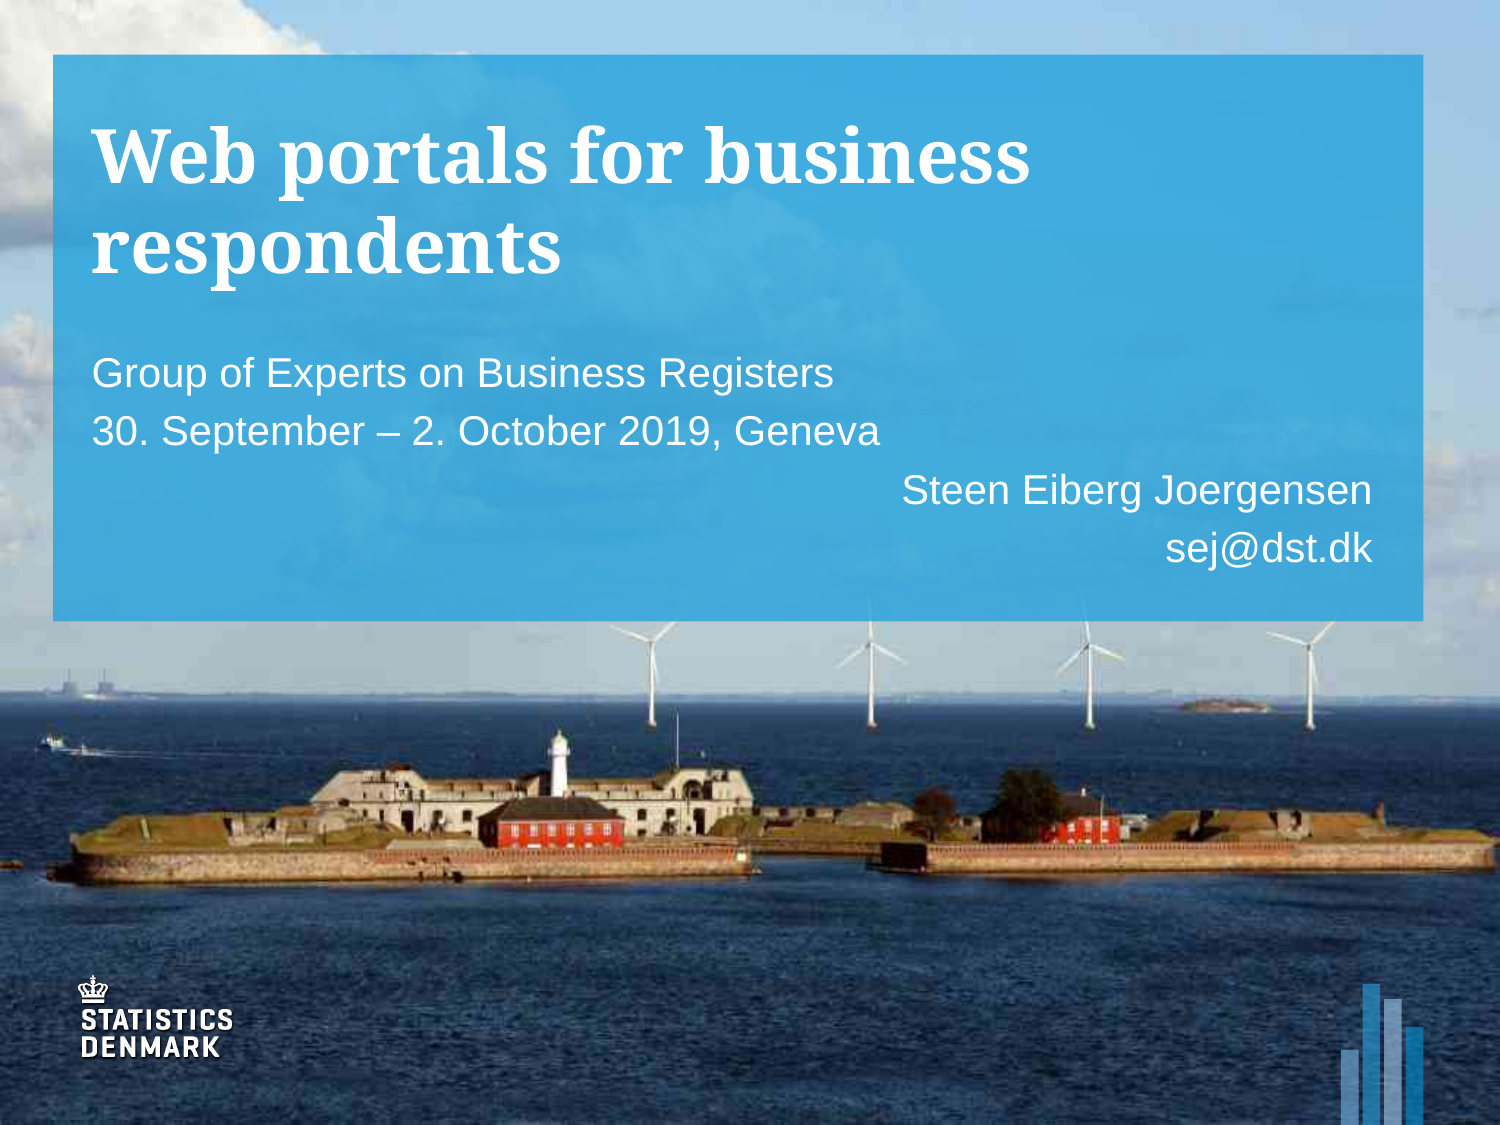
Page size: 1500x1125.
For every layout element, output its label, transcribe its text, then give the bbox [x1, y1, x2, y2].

picture [0, 0, 1500, 1125]
subtitle Group of Experts on Business Registers 30. September – 2. October 2019, Geneva Steen Eiberg Joergensen sej@dst.dk [76, 338, 1388, 594]
title Web portals for business respondents [76, 78, 1105, 319]
